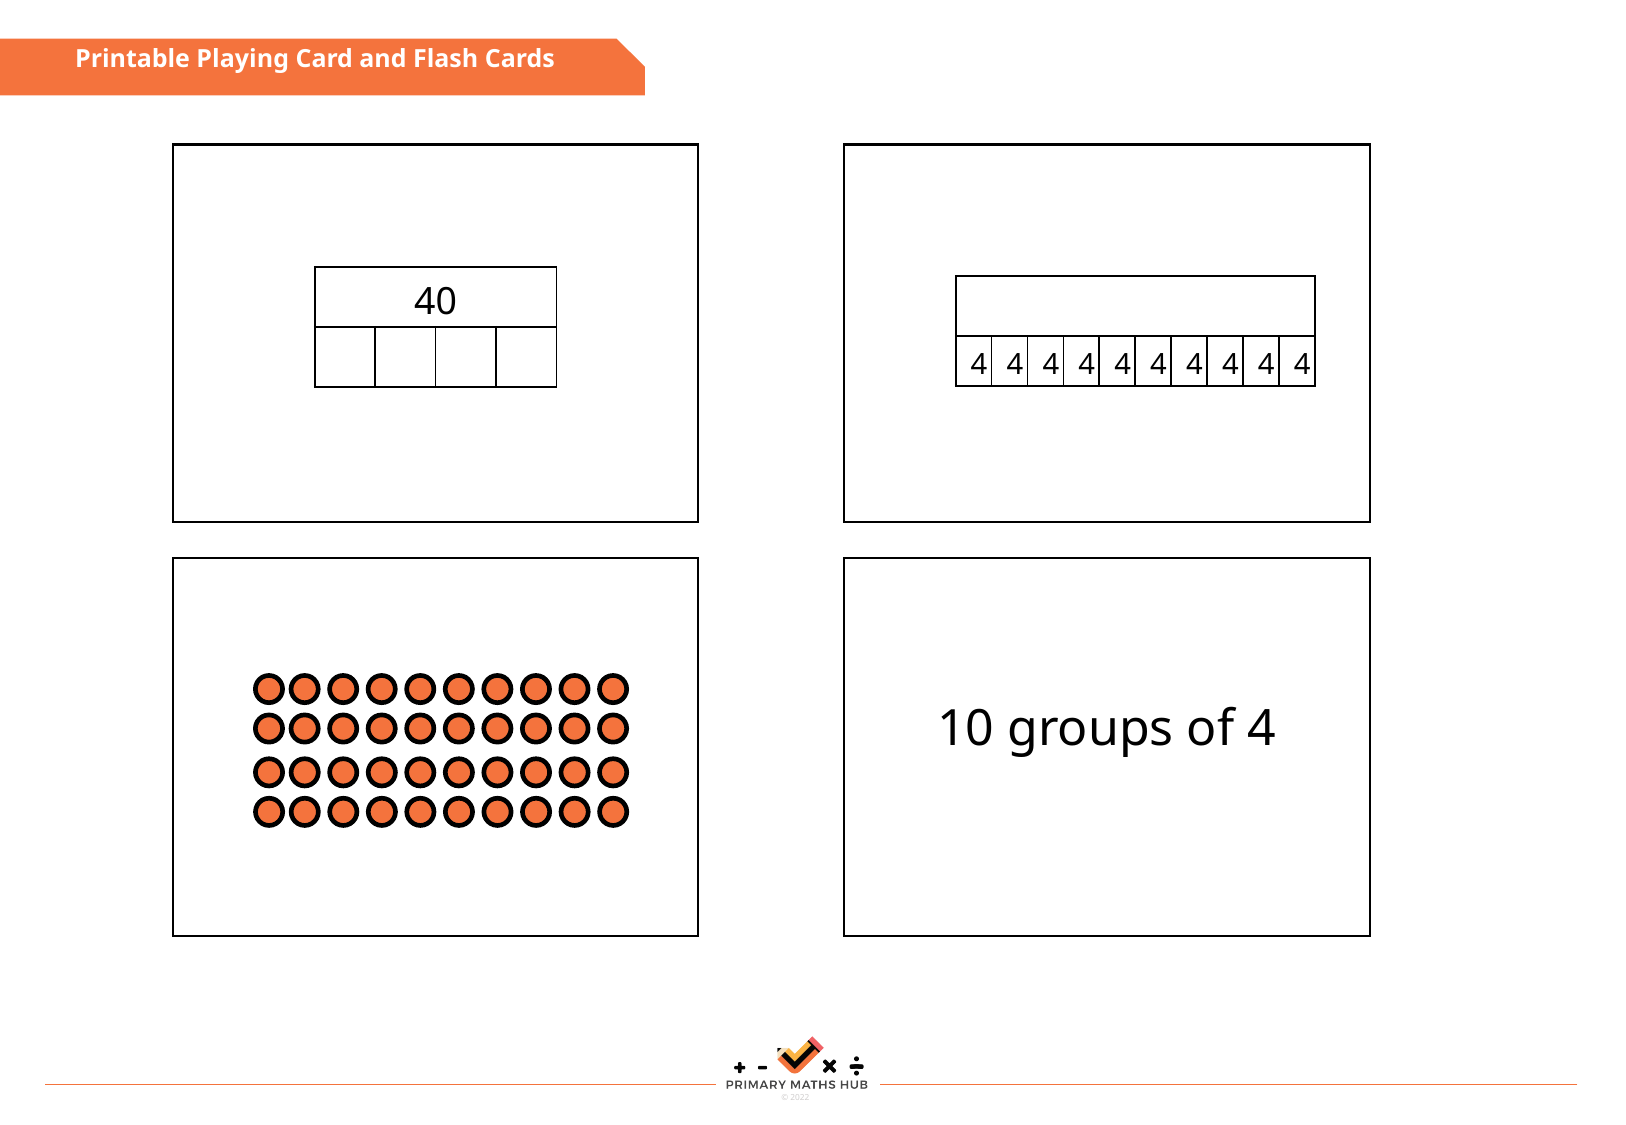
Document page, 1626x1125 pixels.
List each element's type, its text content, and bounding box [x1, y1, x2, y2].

text_box [289, 713, 320, 744]
text_box [444, 797, 474, 827]
table_cell [376, 328, 435, 386]
table_cell 4 [1172, 337, 1206, 385]
table_cell 4 [1028, 337, 1063, 385]
text_box [254, 713, 284, 744]
text_box [482, 797, 513, 827]
text_box [172, 557, 699, 937]
text_box [254, 674, 284, 704]
text_box [843, 557, 1371, 937]
text_box [843, 143, 1371, 523]
table_cell 4 [1208, 337, 1242, 385]
table_cell 4 [992, 337, 1027, 385]
text_box [290, 757, 320, 788]
text_box [172, 143, 699, 523]
text_box [328, 797, 358, 827]
text_box [598, 757, 628, 788]
text_box [405, 757, 435, 788]
text_box [367, 797, 397, 827]
text_box [559, 674, 590, 704]
text_box [521, 797, 551, 827]
text_box [559, 757, 590, 788]
text_box [405, 797, 436, 827]
text_box [521, 713, 551, 744]
text_box [444, 674, 474, 704]
table_header 40 [316, 268, 556, 326]
text_box © 2022 [720, 1084, 870, 1110]
table_header [957, 277, 1314, 335]
table_cell 4 [1280, 337, 1314, 385]
text_box [405, 674, 435, 704]
text_box [328, 757, 358, 788]
text_box [559, 797, 590, 827]
text_box [254, 757, 284, 788]
text_box [521, 674, 551, 704]
table_cell 4 [1244, 337, 1278, 385]
text_box [254, 797, 284, 827]
text_box Printable Playing Card and Flash Cards [0, 37, 646, 97]
text_box [598, 713, 628, 744]
text_box [328, 674, 358, 704]
table_cell 4 [1136, 337, 1170, 385]
text_box [598, 674, 628, 704]
text_box [482, 674, 513, 704]
text_box [367, 713, 397, 744]
table_cell [497, 328, 556, 386]
text_box [482, 713, 513, 744]
text_box [328, 713, 358, 744]
picture [722, 1034, 872, 1094]
text_box [367, 674, 397, 704]
text_box [444, 713, 474, 744]
table_cell 4 [1064, 337, 1098, 385]
text_box 10 groups of 4 [844, 688, 1370, 763]
text_box [289, 674, 320, 704]
text_box [290, 797, 320, 827]
text_box [405, 713, 435, 744]
text_box [521, 757, 551, 788]
table_cell [436, 328, 495, 386]
table_cell 4 [957, 337, 991, 385]
text_box [367, 757, 397, 788]
text_box [482, 757, 513, 788]
text_box [444, 757, 474, 788]
table_cell [316, 328, 374, 386]
text_box [559, 713, 590, 744]
text_box [598, 797, 628, 827]
table_cell 4 [1100, 337, 1134, 385]
